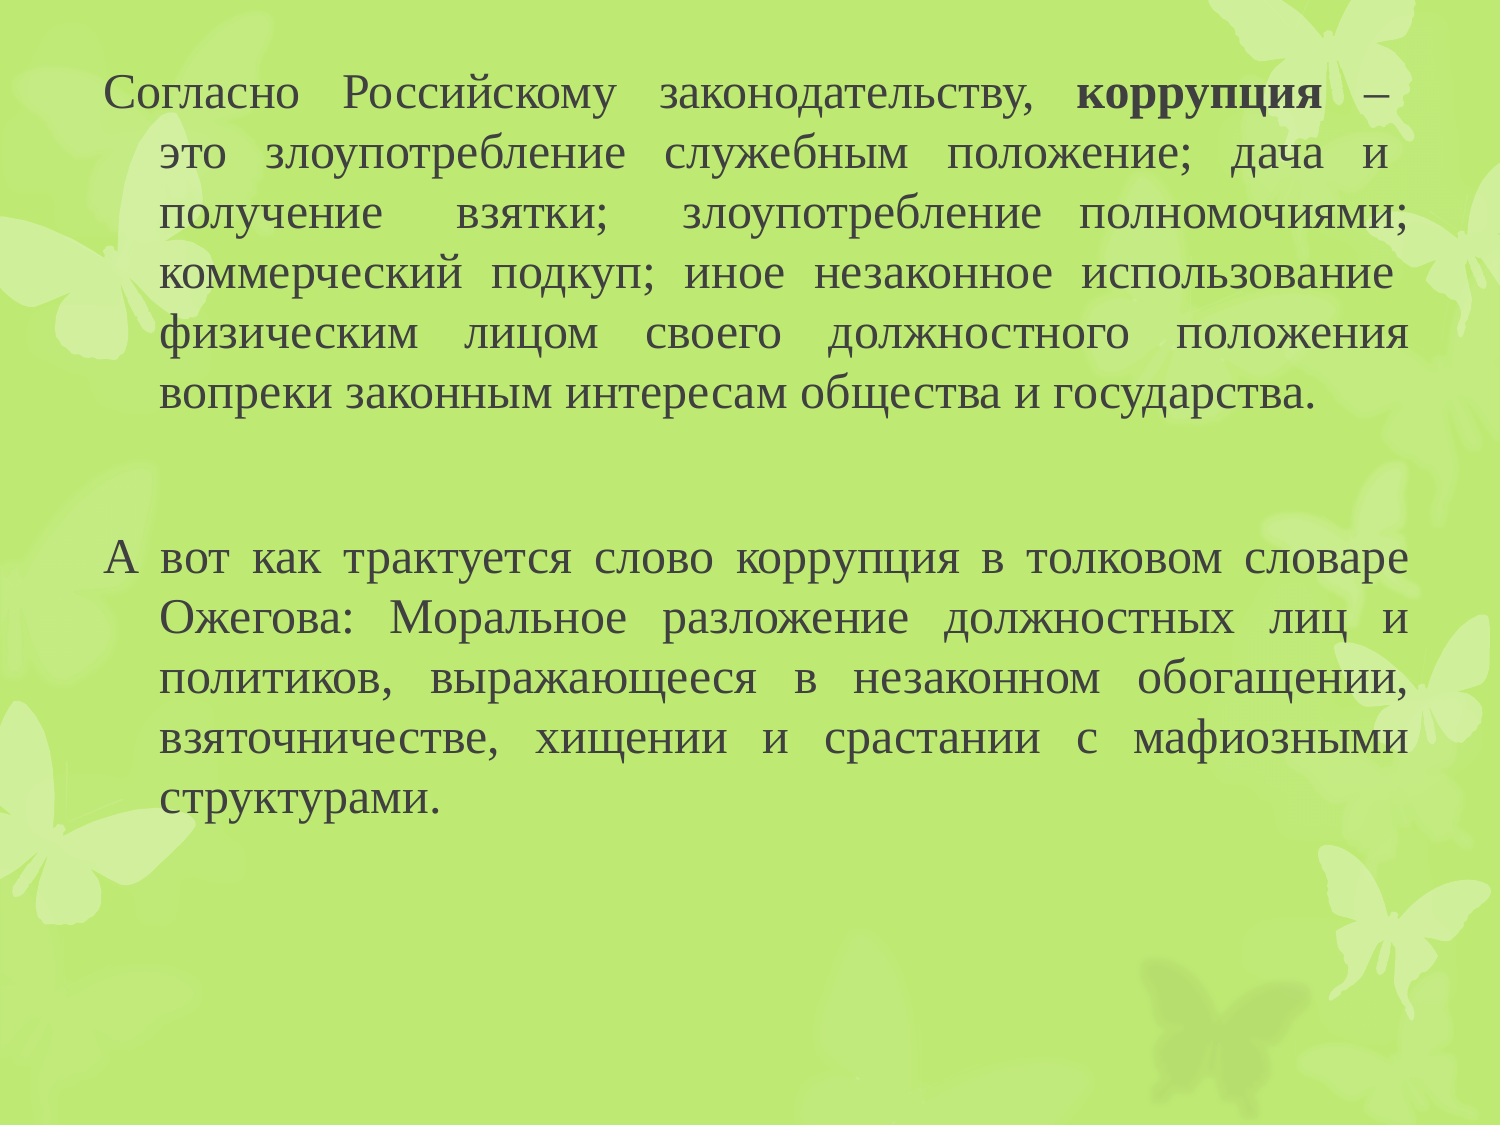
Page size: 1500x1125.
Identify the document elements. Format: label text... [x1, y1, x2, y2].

list Согласно Российскому законодательству, коррупция – это злоупотребление служебным положение; дача и получение взятки; злоупотребление полномочиями; коммерческий подкуп; иное незаконное использование физическим лицом своего должностного положения вопреки законным интересам общества и государства. А вот как трактуется слово коррупция в толковом словаре Ожегова: Моральное разложение должностных лиц и политиков, выражающееся в незаконном обогащении, взяточничестве, хищении и срастании с мафиозными структурами. [88, 42, 1425, 1005]
